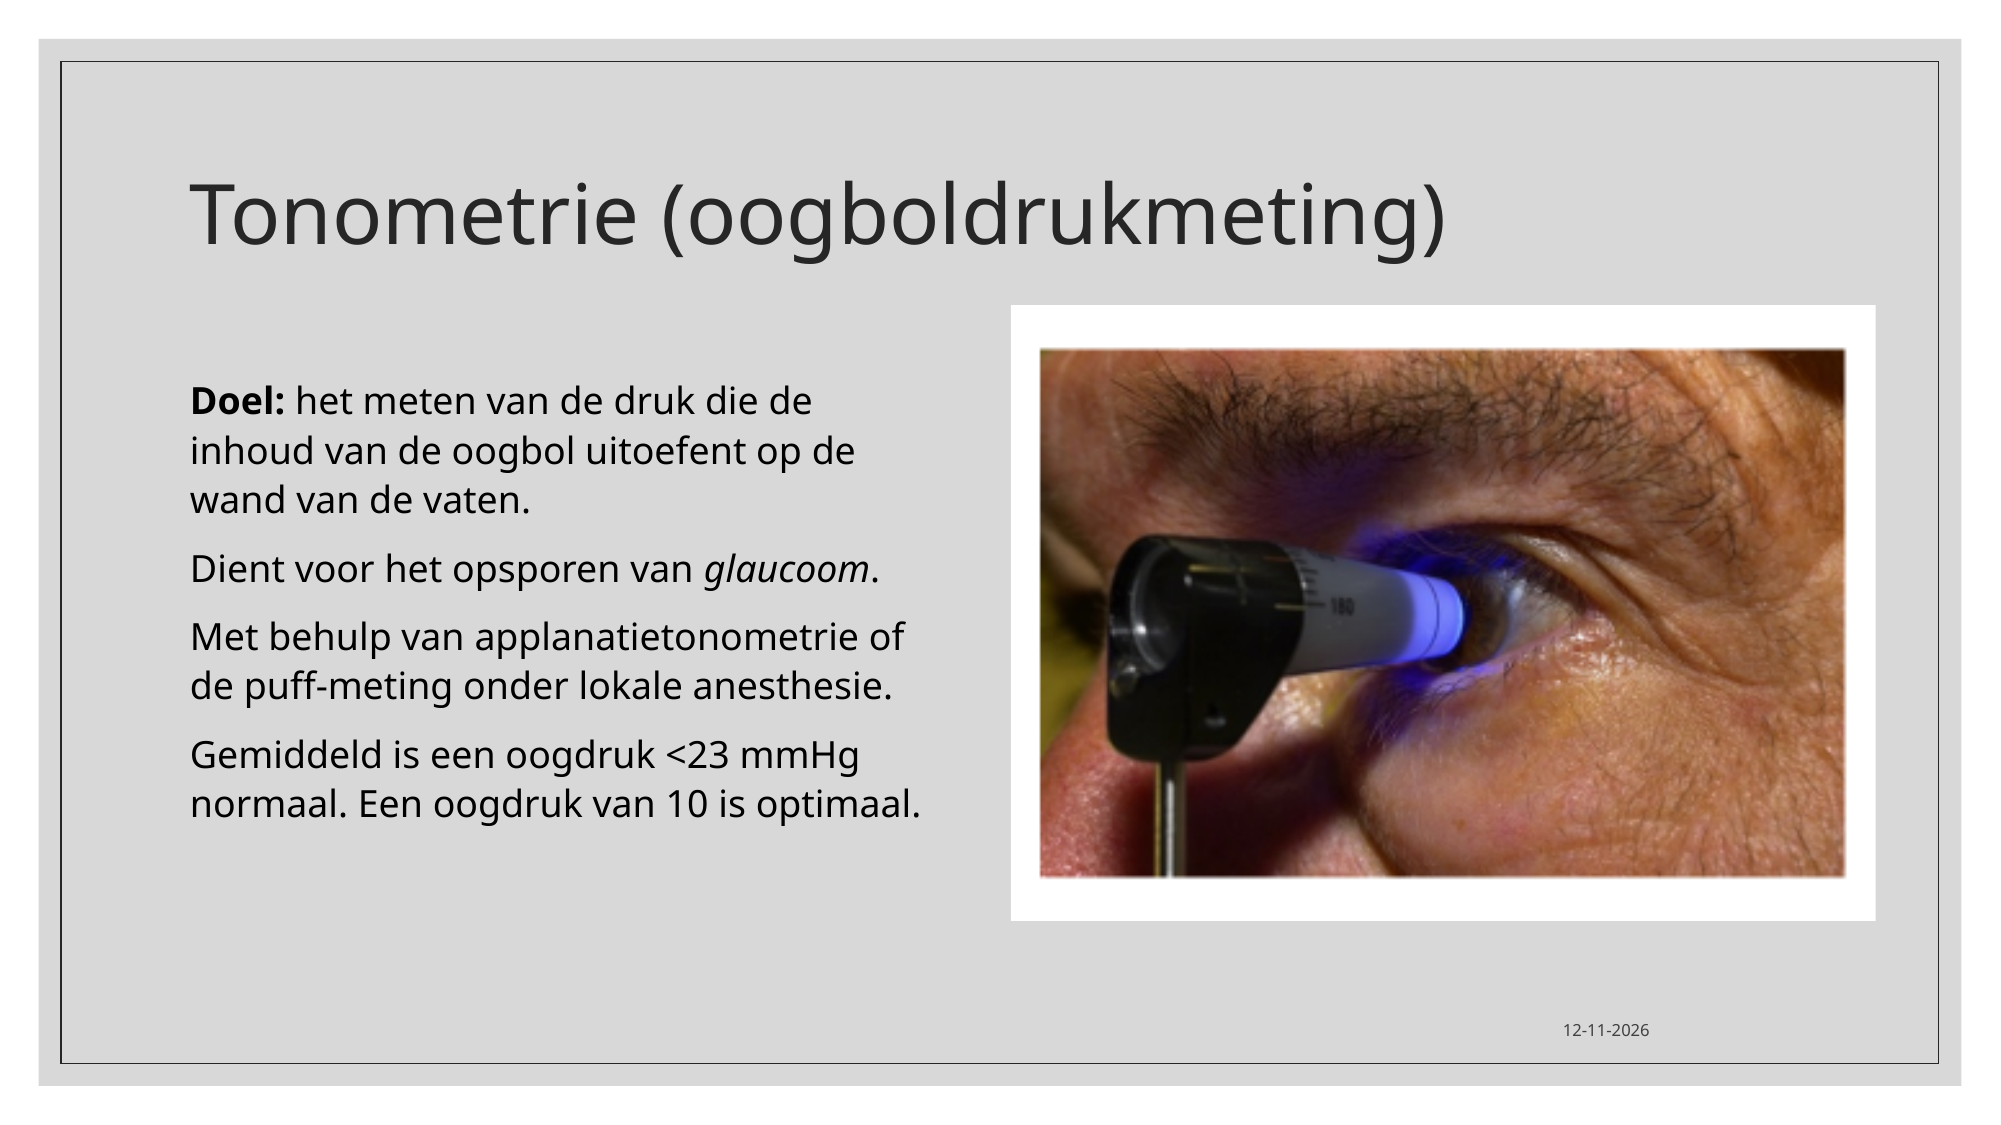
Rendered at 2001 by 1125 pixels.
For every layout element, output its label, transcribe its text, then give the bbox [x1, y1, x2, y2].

title Tonometrie (oogboldrukmeting) [174, 105, 1825, 331]
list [1010, 305, 1876, 921]
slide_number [1190, 990, 1665, 1050]
list Doel: het meten van de druk die de inhoud van de oogbol uitoefent op de wand van de vaten. Dient voor het opsporen van glaucoom. Met behulp van applanatietonometrie of de puff-meting onder lokale anesthesie. Gemiddeld is een oogdruk <23 mmHg normaal. Een oogdruk van 10 is optimaal. [174, 365, 940, 981]
